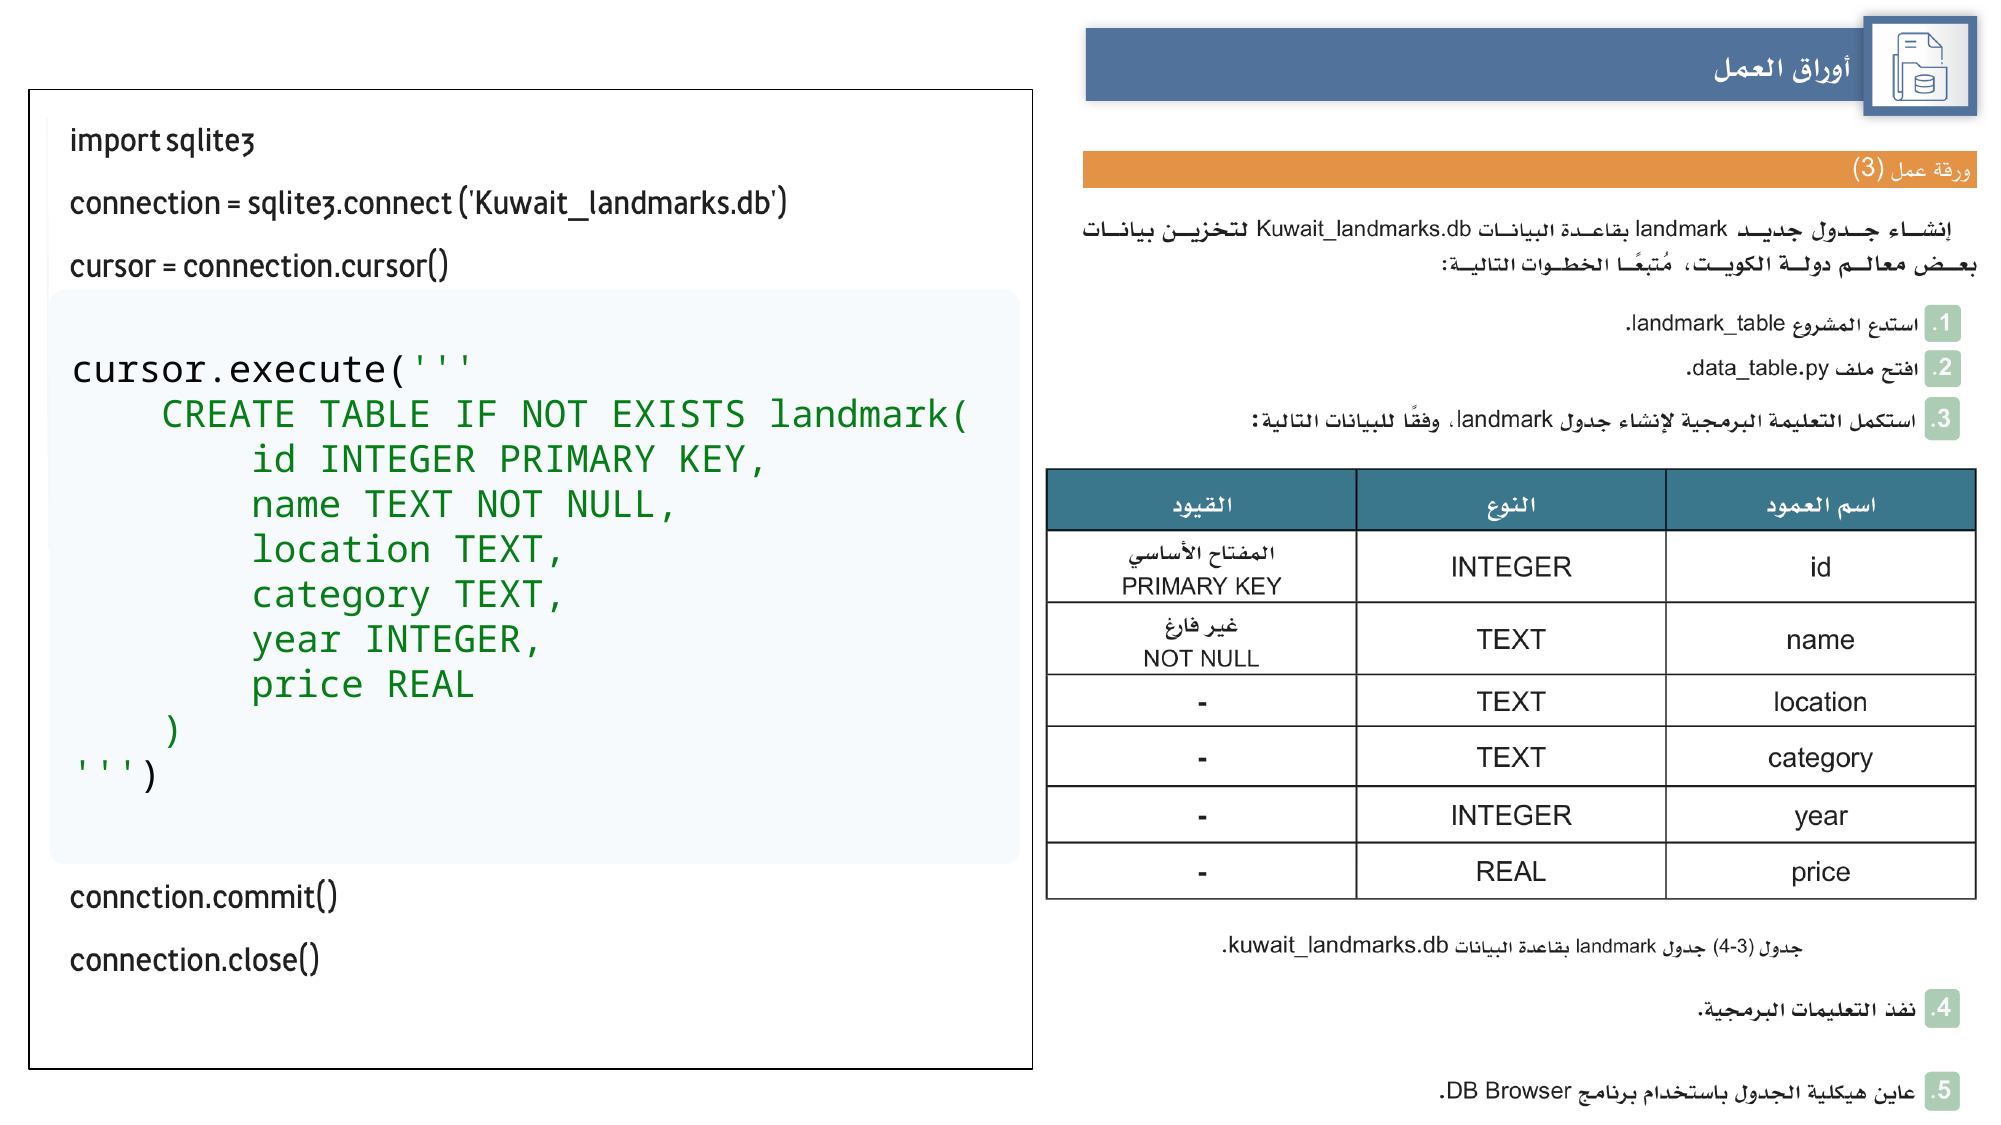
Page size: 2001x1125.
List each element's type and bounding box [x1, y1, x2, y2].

text_box [28, 998, 1033, 1070]
picture [28, 0, 1996, 1113]
text_box [28, 89, 1033, 100]
